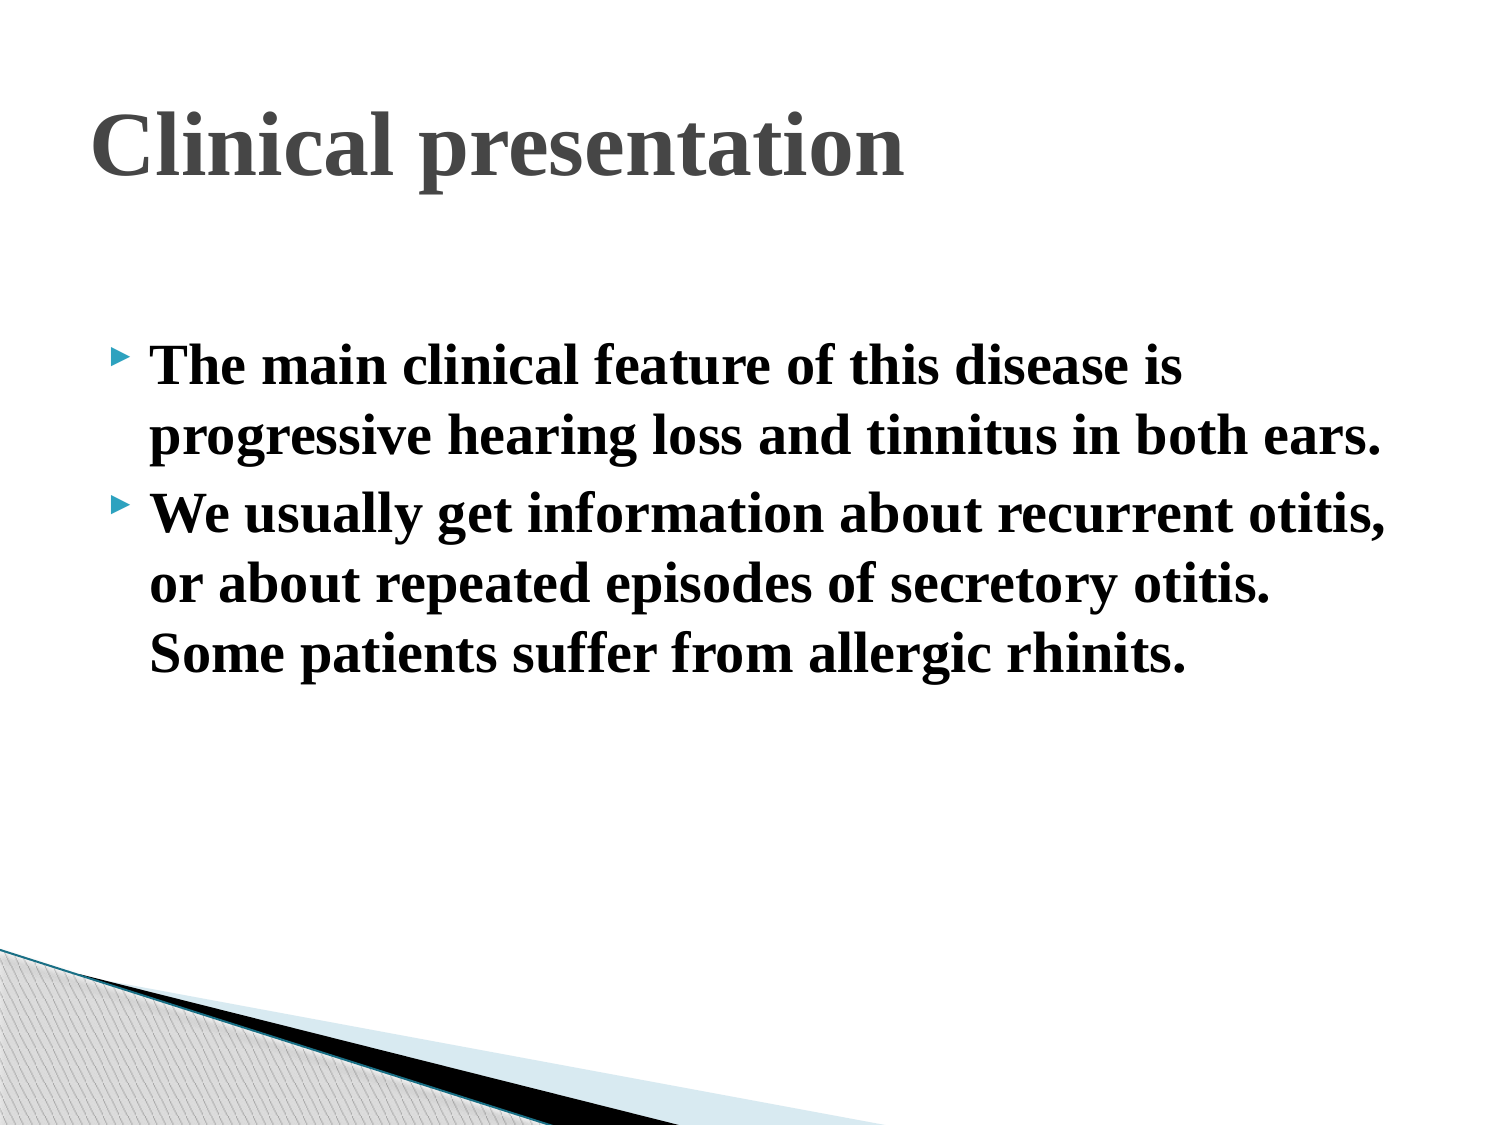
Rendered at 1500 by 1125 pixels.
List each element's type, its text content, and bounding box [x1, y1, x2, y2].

title Clinical presentation [75, 45, 1425, 233]
list The main clinical feature of this disease is progressive hearing loss and tinnitus in both ears. We usually get information about recurrent otitis, or about repeated episodes of secretory otitis. Some patients suffer from allergic rhinits. [75, 243, 1425, 986]
